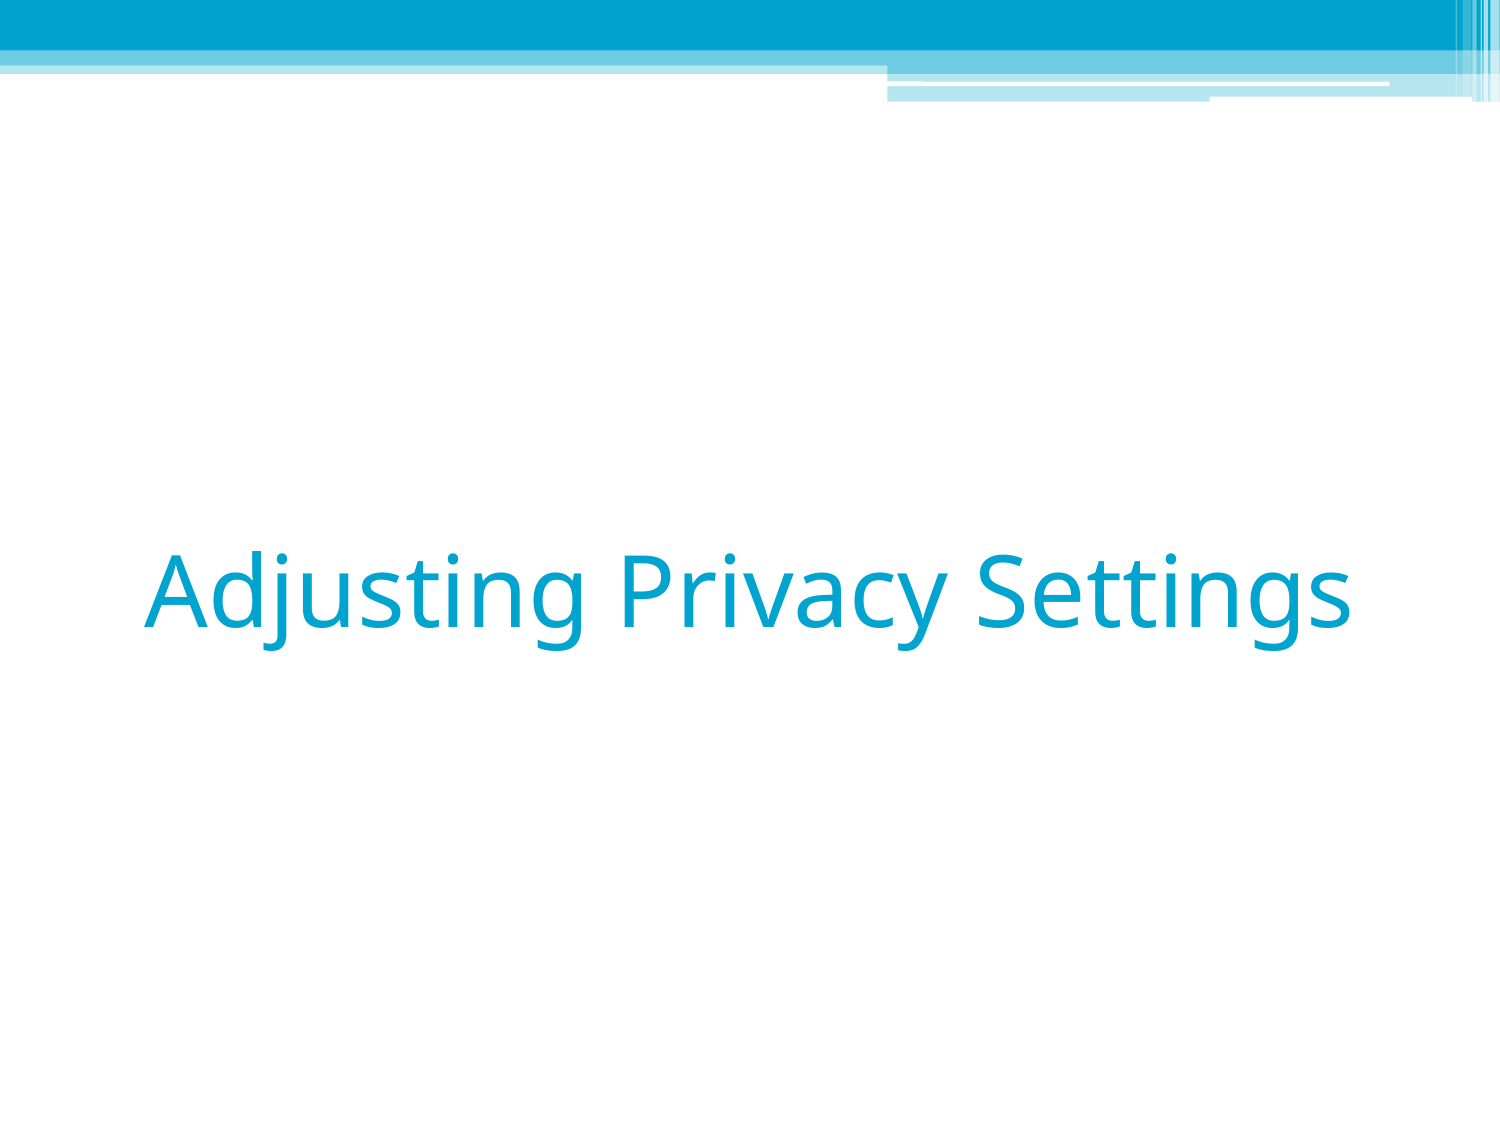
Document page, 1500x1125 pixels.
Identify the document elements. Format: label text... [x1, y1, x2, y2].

title Adjusting Privacy Settings [37, 500, 1463, 676]
